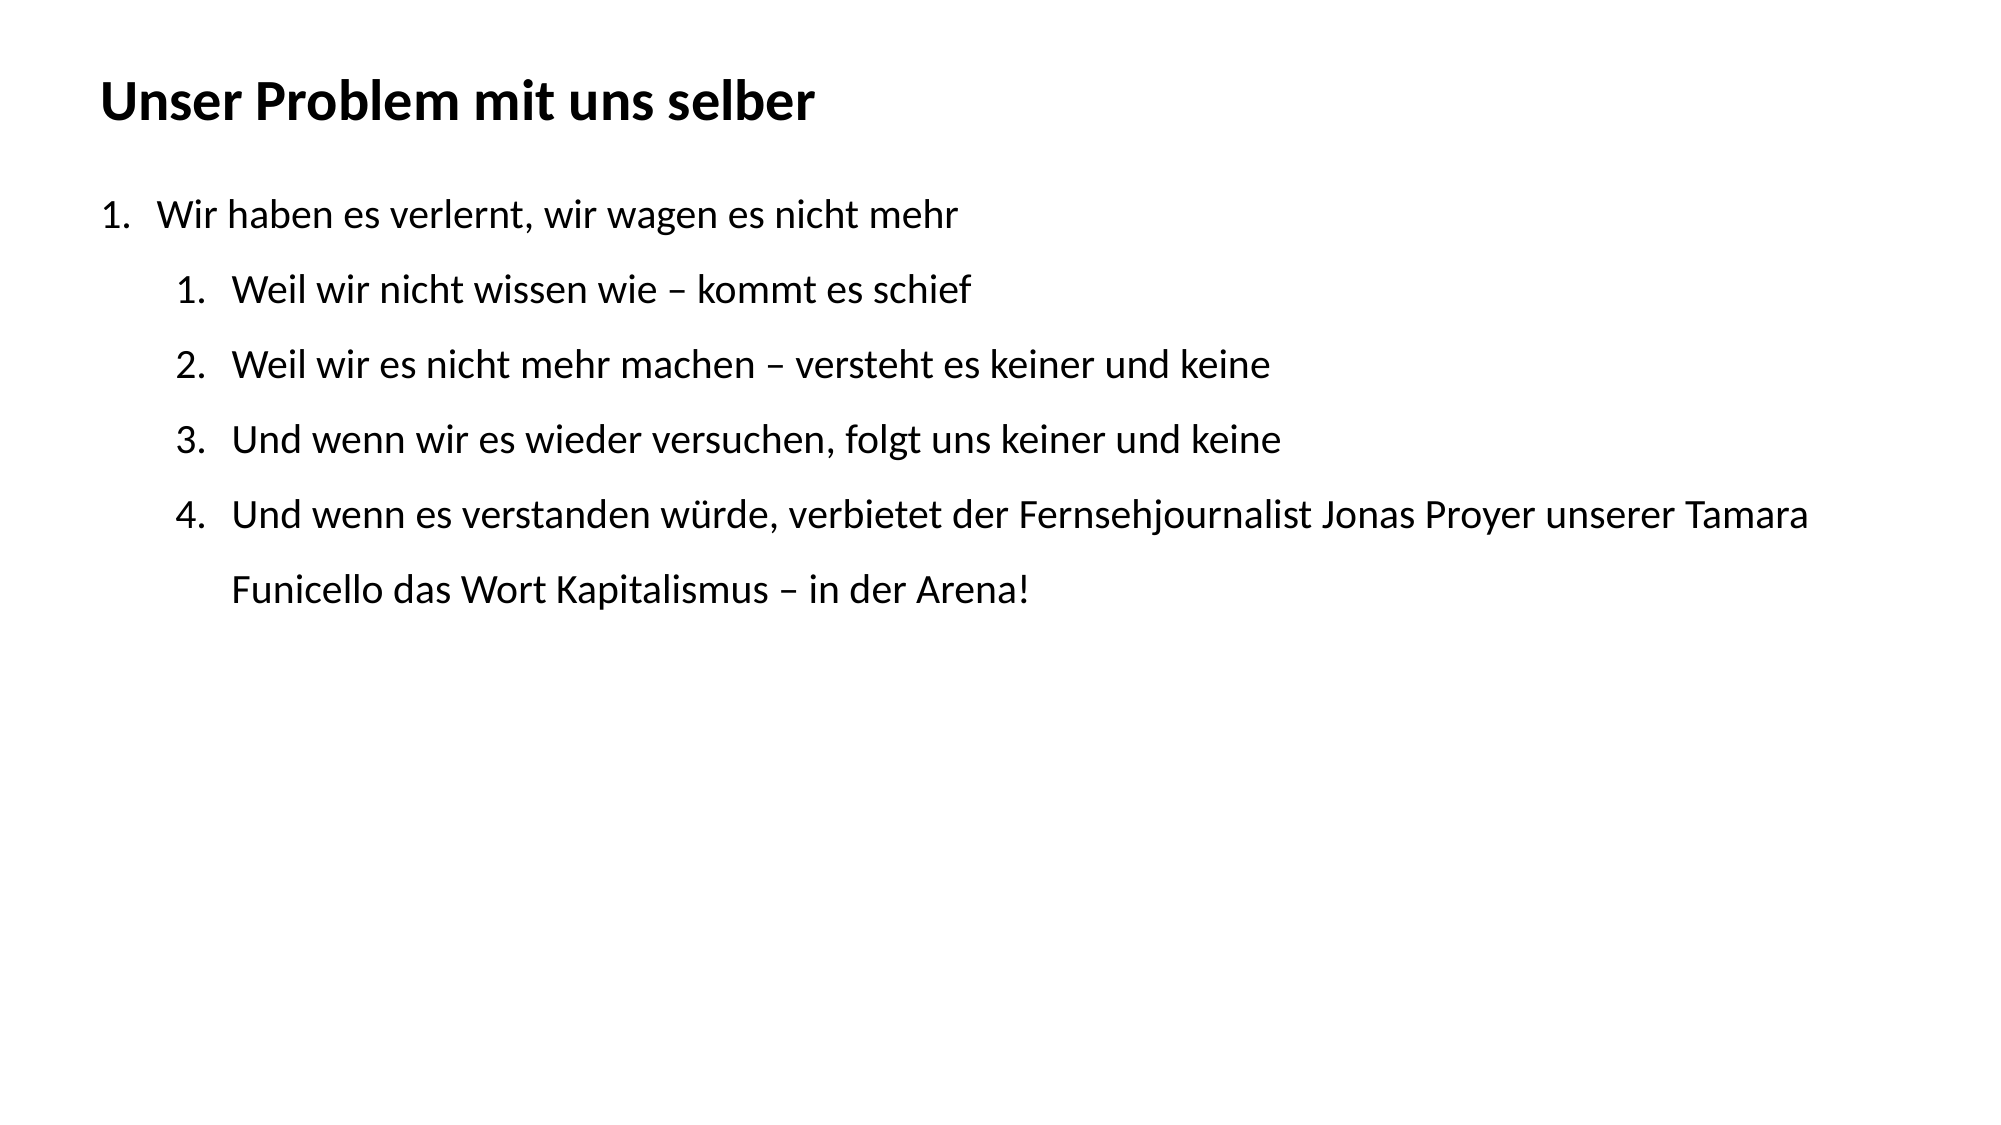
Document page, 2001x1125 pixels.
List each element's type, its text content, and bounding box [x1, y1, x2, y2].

text_box Unser Problem mit uns selber [85, 54, 1886, 140]
text_box Wir haben es verlernt, wir wagen es nicht mehr Weil wir nicht wissen wie – kommt es schief Weil wir es nicht mehr machen – versteht es keiner und keine Und wenn wir es wieder versuchen, folgt uns keiner und keine Und wenn es verstanden würde, verbietet der Fernsehjournalist Jonas Proyer unserer Tamara Funicello das Wort Kapitalismus – in der Arena! [85, 154, 1925, 695]
